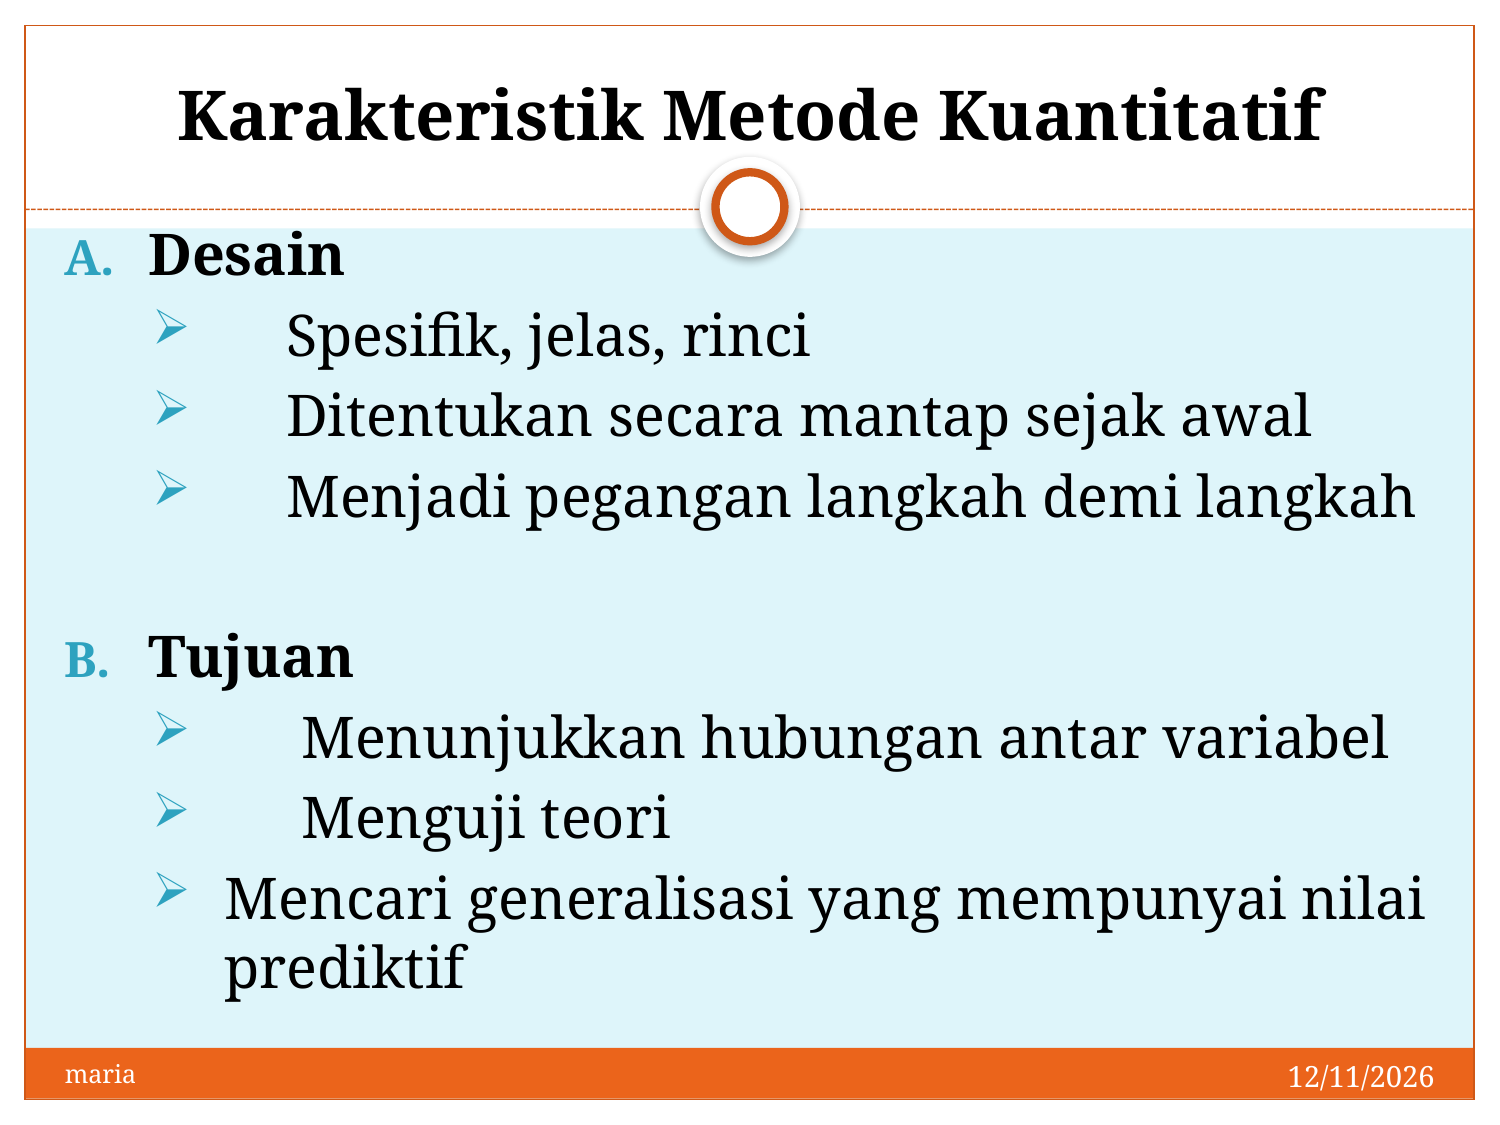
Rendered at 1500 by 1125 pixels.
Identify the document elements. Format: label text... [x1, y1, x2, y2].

title Karakteristik Metode Kuantitatif [49, 37, 1450, 162]
footer maria [50, 1051, 638, 1112]
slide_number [950, 1050, 1450, 1111]
list Desain Spesifik, jelas, rinci Ditentukan secara mantap sejak awal Menjadi pegangan langkah demi langkah Tujuan Menunjukkan hubungan antar variabel Menguji teori Mencari generalisasi yang mempunyai nilai prediktif [49, 210, 1445, 1032]
